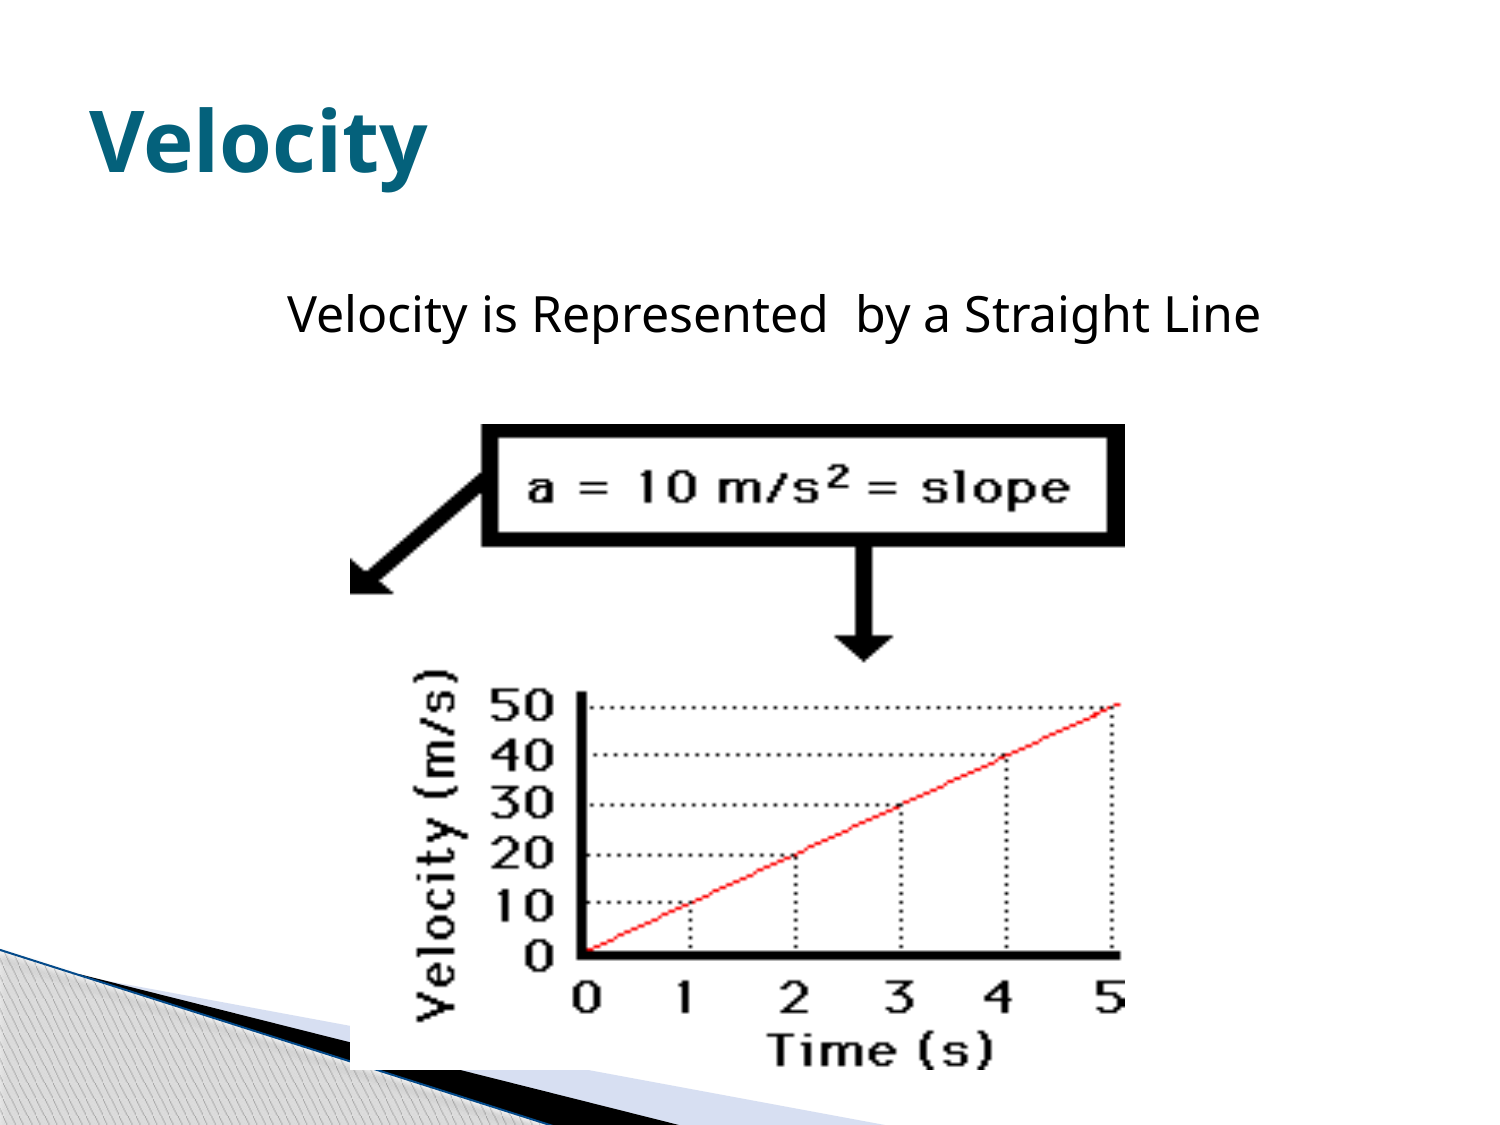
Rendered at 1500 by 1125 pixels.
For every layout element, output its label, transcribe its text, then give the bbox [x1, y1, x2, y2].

text_box Velocity is Represented by a Straight Line [225, 274, 1325, 350]
picture [349, 424, 1126, 1070]
title Velocity [75, 45, 1425, 233]
